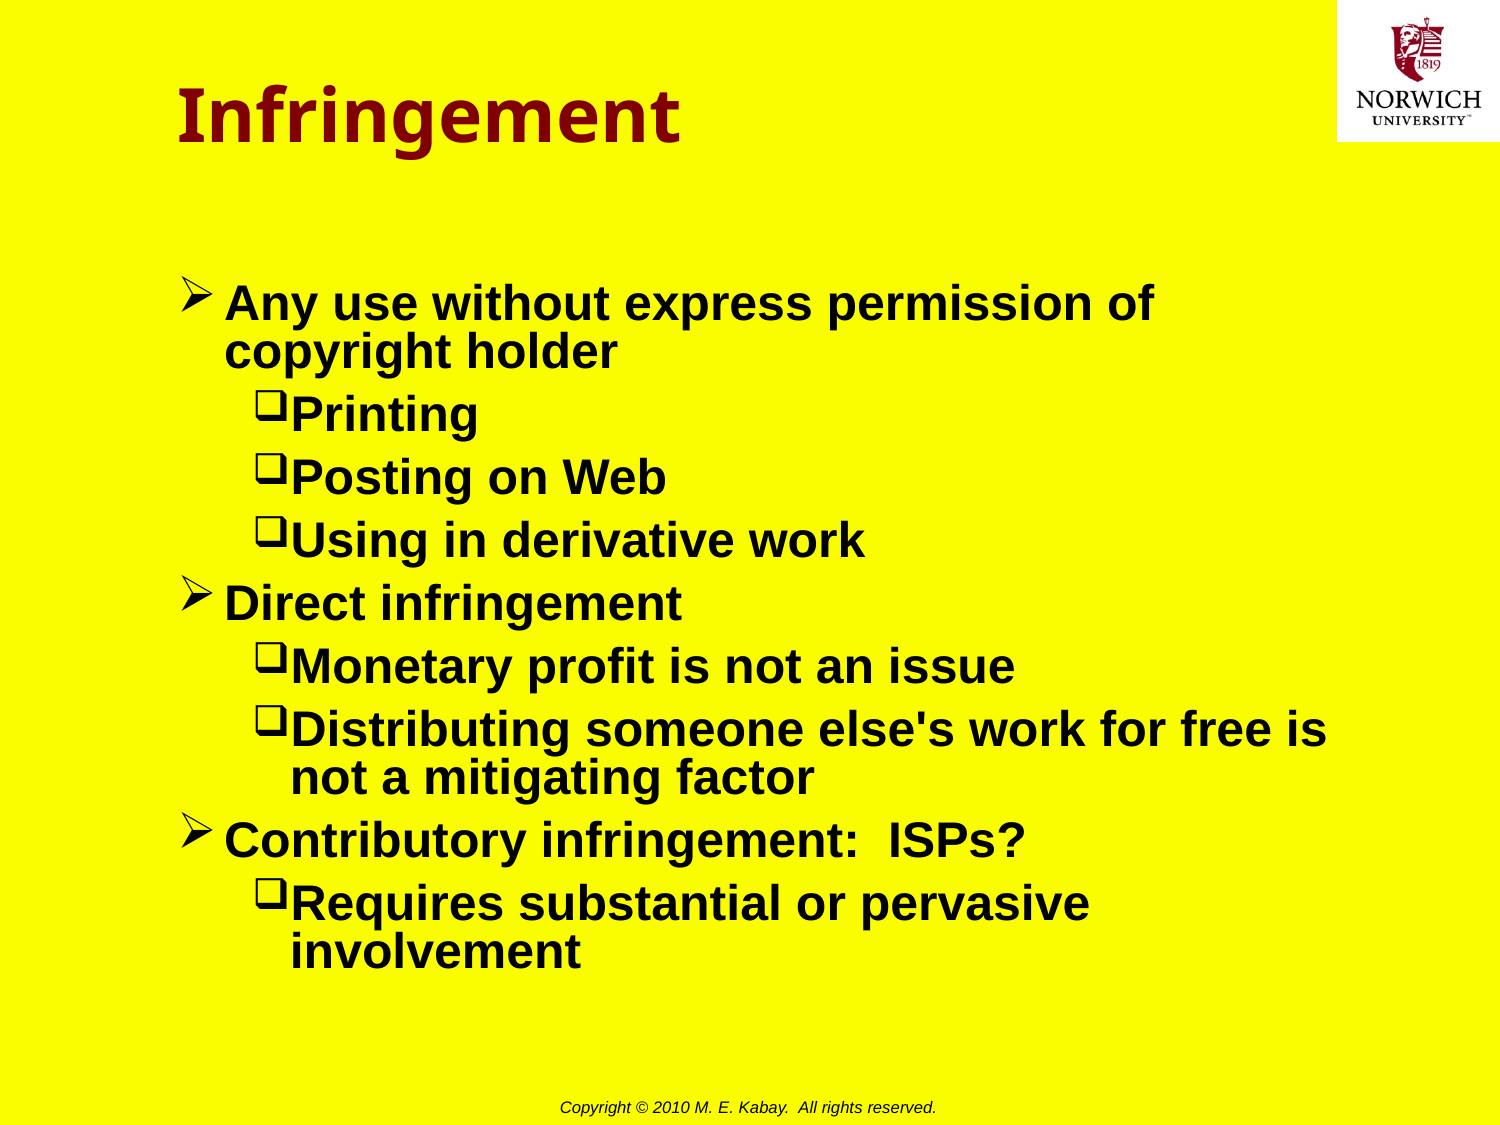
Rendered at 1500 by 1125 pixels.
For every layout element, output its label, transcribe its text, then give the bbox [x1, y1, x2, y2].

title Infringement [161, 24, 1339, 213]
picture [1337, 0, 1500, 142]
list Any use without express permission of copyright holder Printing Posting on Web Using in derivative work Direct infringement Monetary profit is not an issue Distributing someone else's work for free is not a mitigating factor Contributory infringement: ISPs? Requires substantial or pervasive involvement [161, 274, 1376, 1039]
